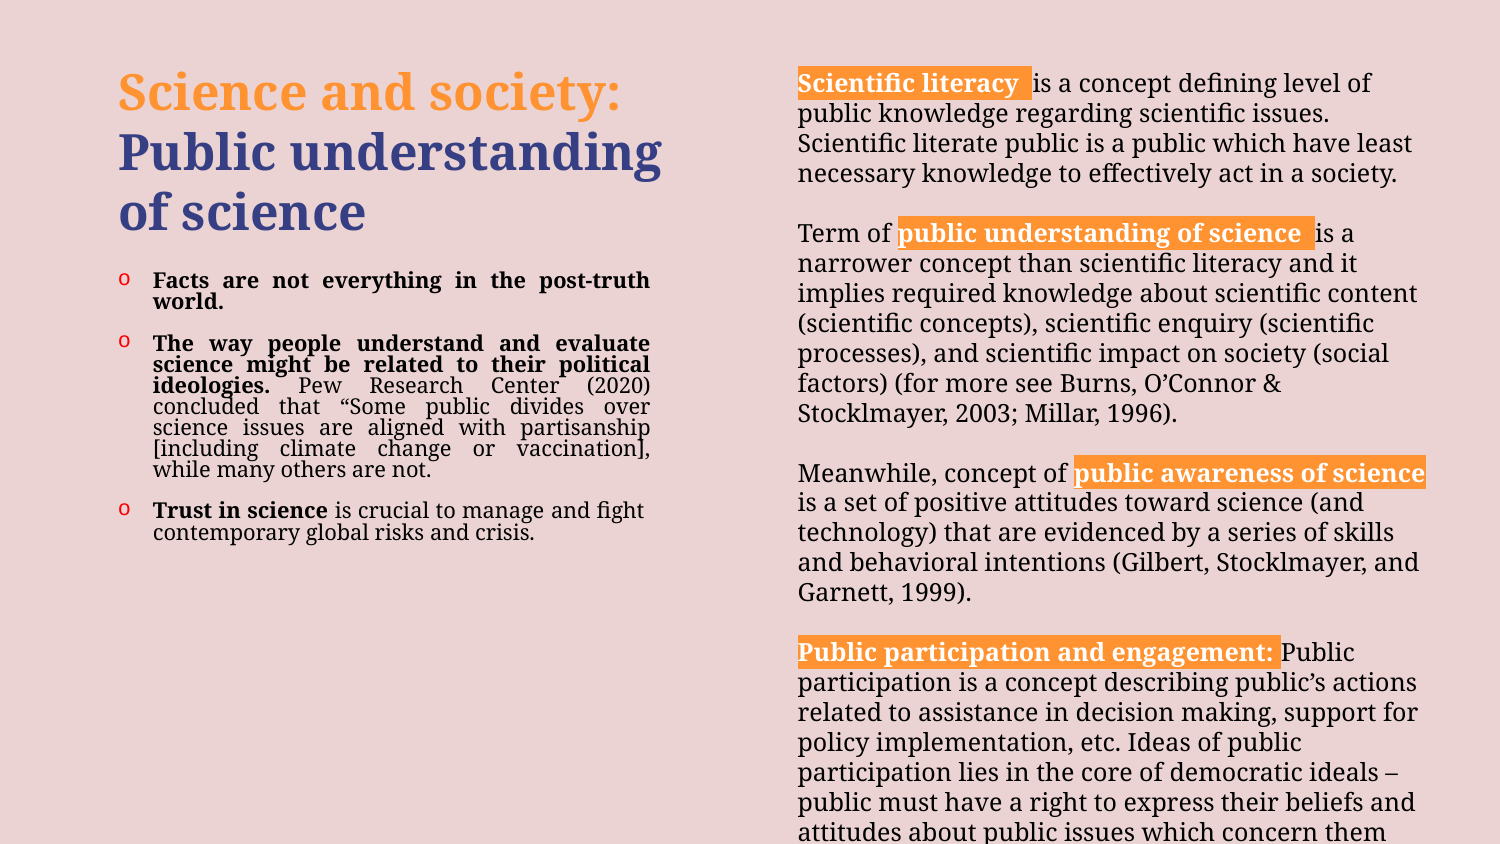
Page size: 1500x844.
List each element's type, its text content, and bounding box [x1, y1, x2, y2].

text_box Scientific literacy is a concept defining level of public knowledge regarding scientific issues. Scientific literate public is a public which have least necessary knowledge to effectively act in a society. Term of public understanding of science is a narrower concept than scientific literacy and it implies required knowledge about scientific content (scientific concepts), scientific enquiry (scientific processes), and scientific impact on society (social factors) (for more see Burns, O’Connor & Stocklmayer, 2003; Millar, 1996). Meanwhile, concept of public awareness of science is a set of positive attitudes toward science (and technology) that are evidenced by a series of skills and behavioral intentions (Gilbert, Stocklmayer, and Garnett, 1999). Public participation and engagement: Public participation is a concept describing public’s actions related to assistance in decision making, support for policy implementation, etc. Ideas of public participation lies in the core of democratic ideals – public must have a right to express their beliefs and attitudes about public issues which concern them and their life (Stave, 2002; Cox, 2013) [783, 60, 1444, 844]
title Science and society: Public understanding of science [103, 44, 717, 208]
text_box Facts are not everything in the post-truth world. The way people understand and evaluate science might be related to their political ideologies. Pew Research Center (2020) concluded that “Some public divides over science issues are aligned with partisanship [including climate change or vaccination], while many others are not. Trust in science is crucial to manage and fight contemporary global risks and crisis. [103, 264, 667, 594]
